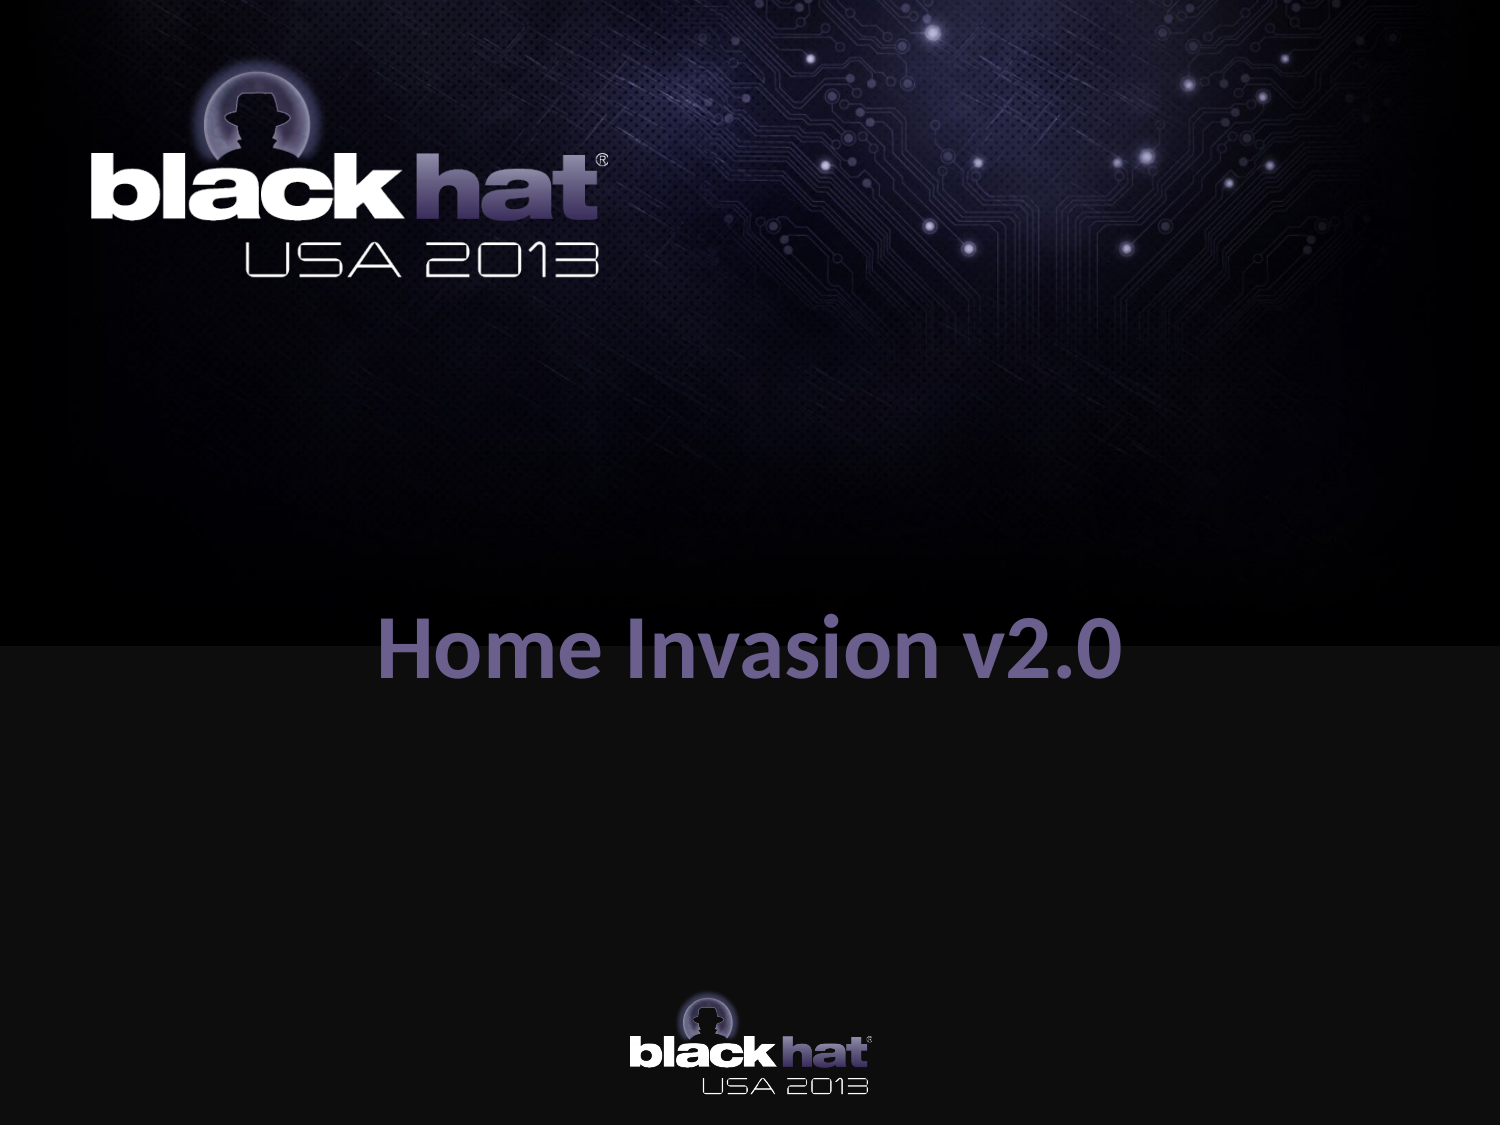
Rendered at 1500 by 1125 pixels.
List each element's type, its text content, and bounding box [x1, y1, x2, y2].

picture [628, 987, 872, 1100]
title Home Invasion v2.0 [112, 521, 1388, 763]
picture [0, 0, 1500, 646]
